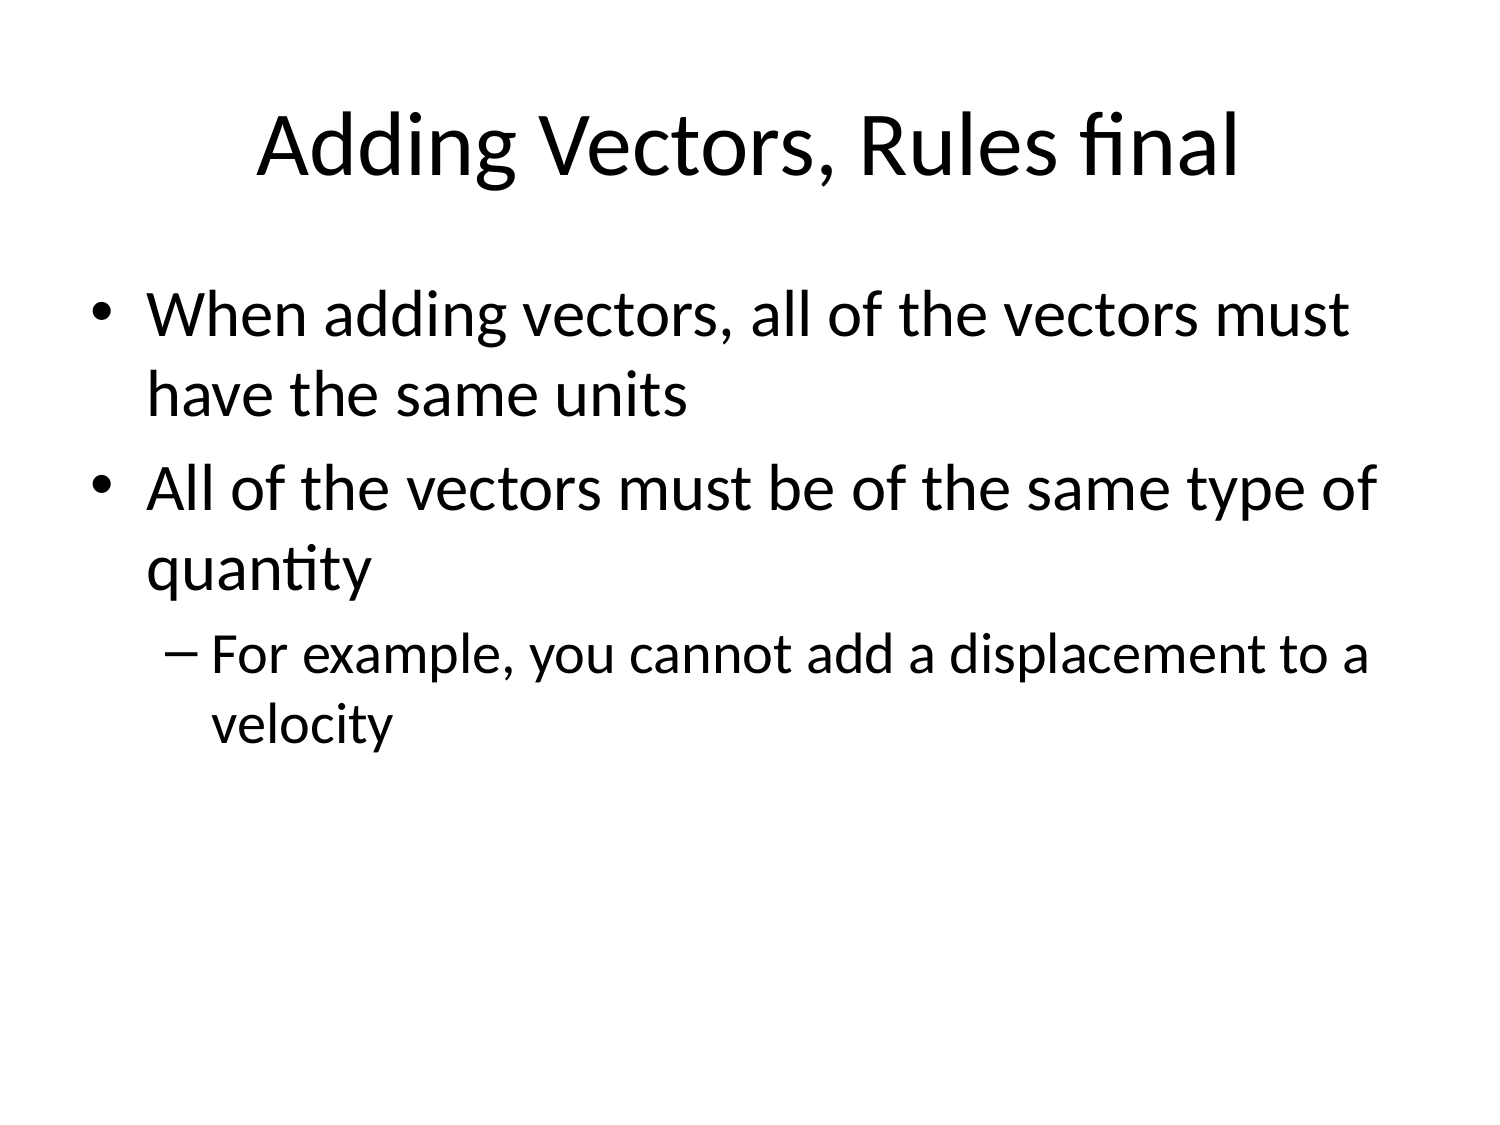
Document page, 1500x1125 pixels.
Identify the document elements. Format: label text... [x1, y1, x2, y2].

list When adding vectors, all of the vectors must have the same units All of the vectors must be of the same type of quantity For example, you cannot add a displacement to a velocity [75, 262, 1425, 1005]
title Adding Vectors, Rules final [75, 45, 1425, 233]
